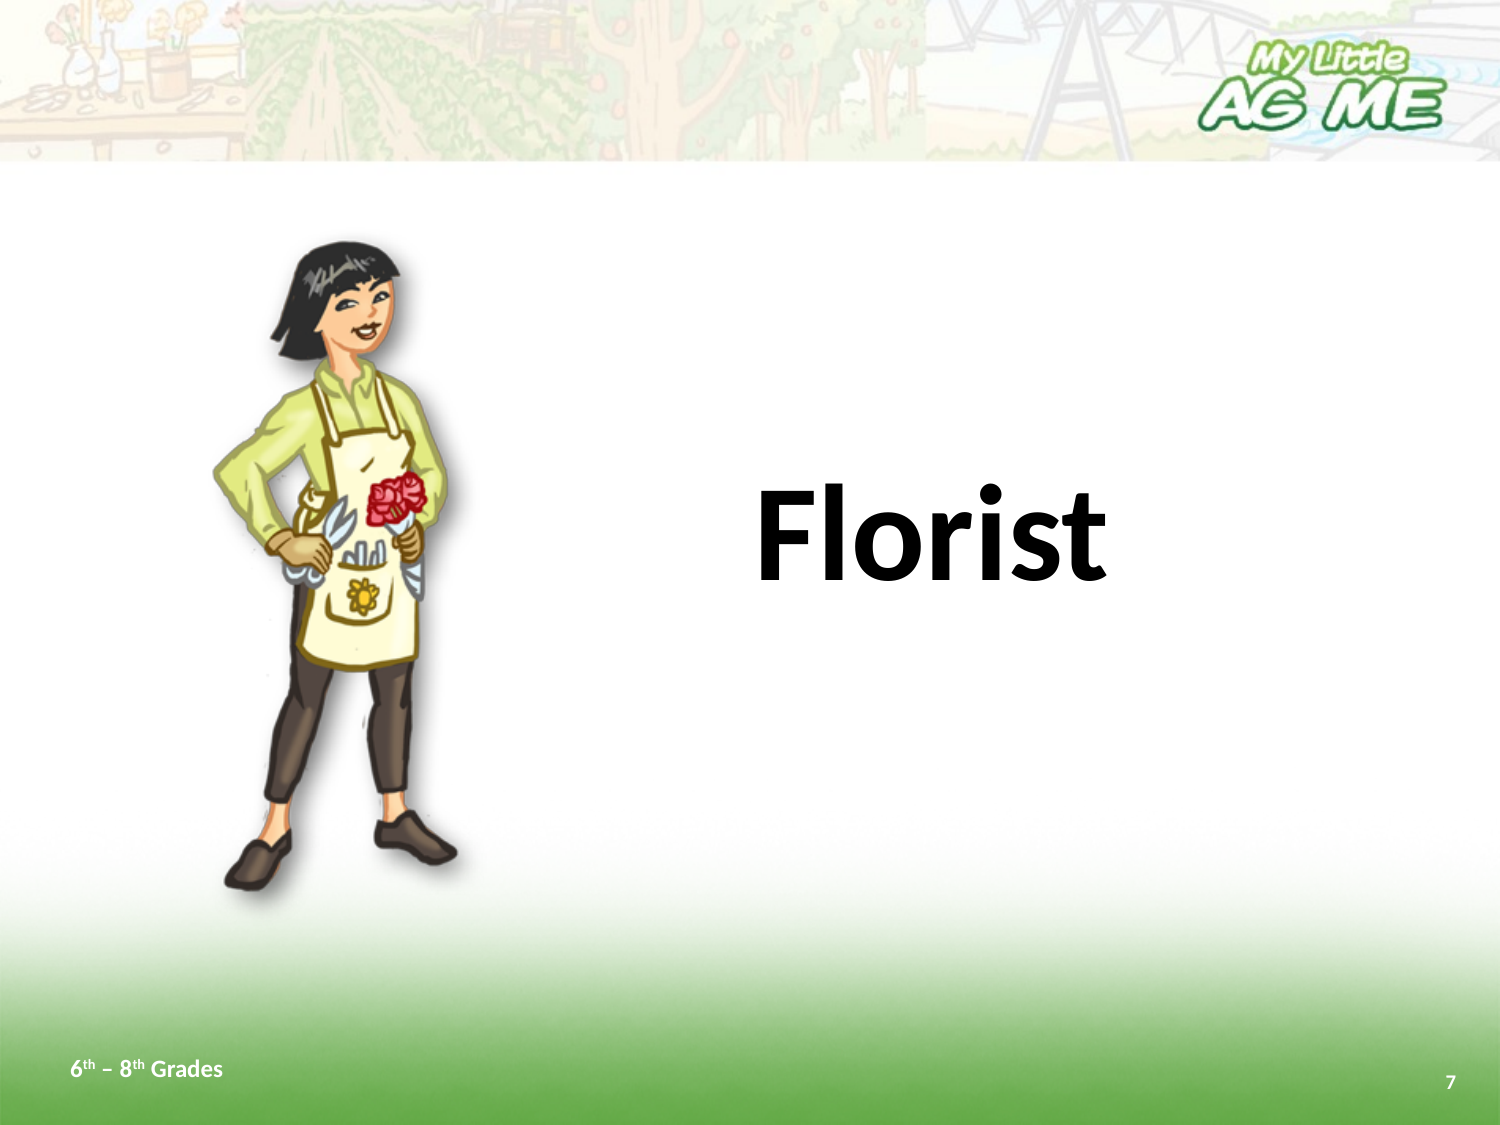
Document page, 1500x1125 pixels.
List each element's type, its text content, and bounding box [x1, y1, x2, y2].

title Florist [655, 454, 1209, 618]
picture [0, 0, 1500, 1125]
